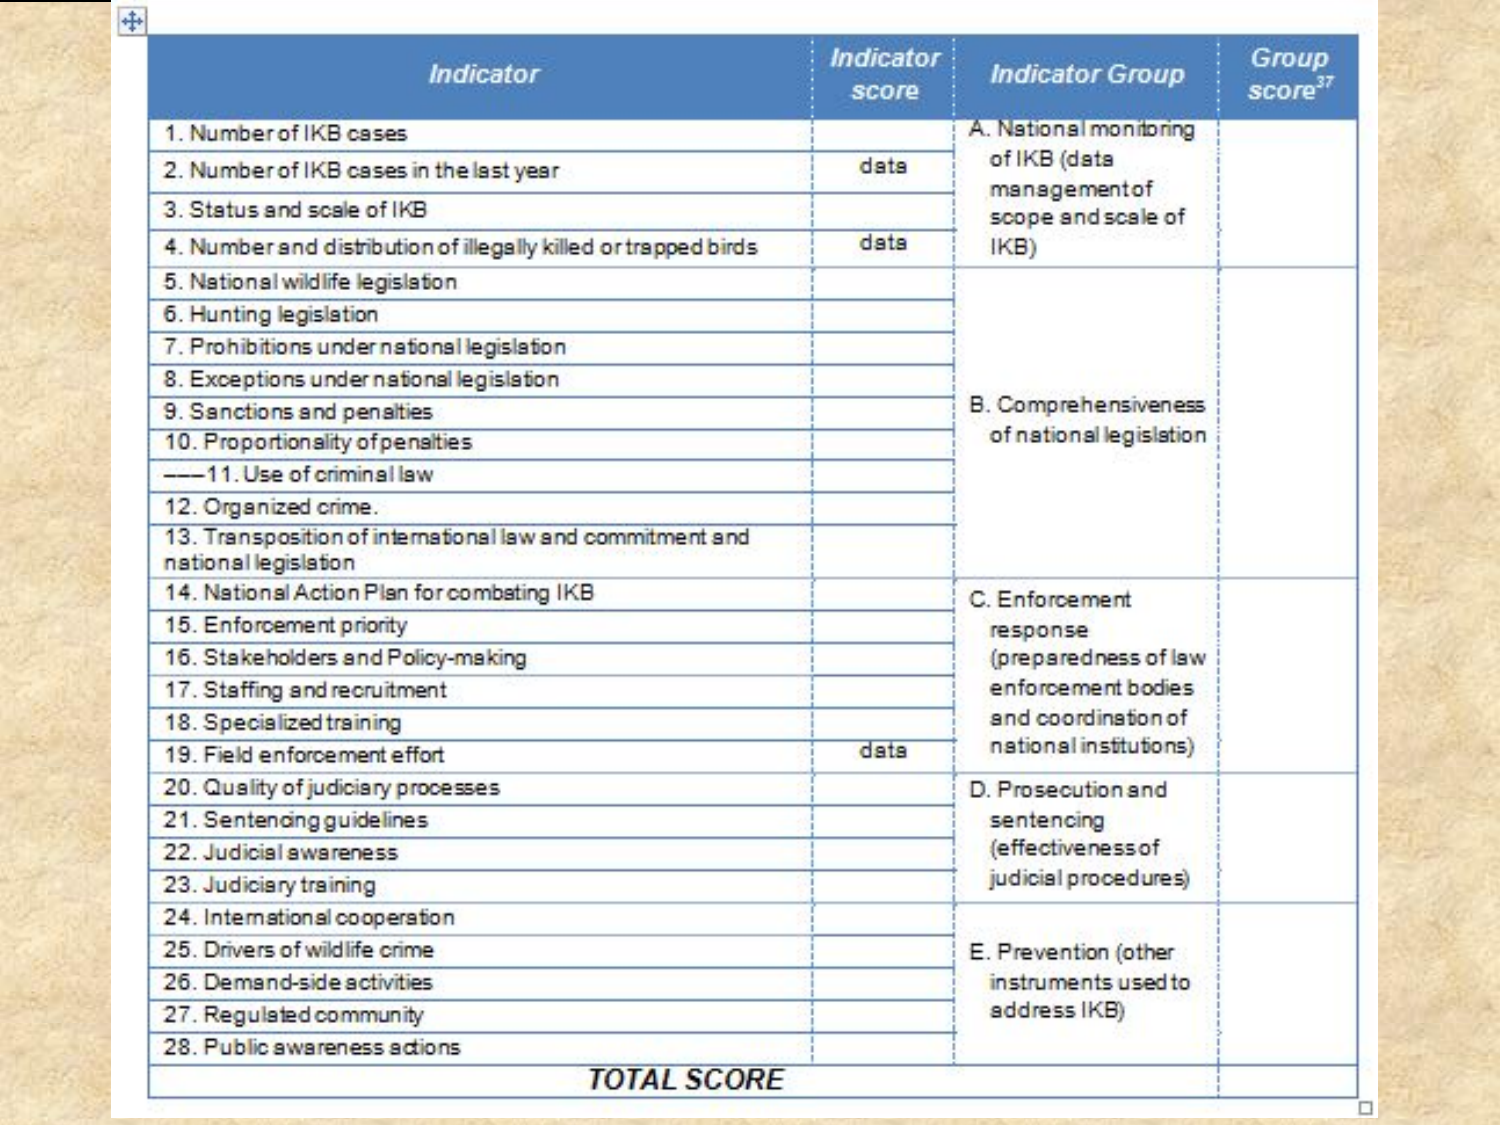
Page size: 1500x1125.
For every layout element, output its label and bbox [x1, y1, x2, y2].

picture [0, 0, 1500, 1125]
list [111, 0, 1379, 1119]
